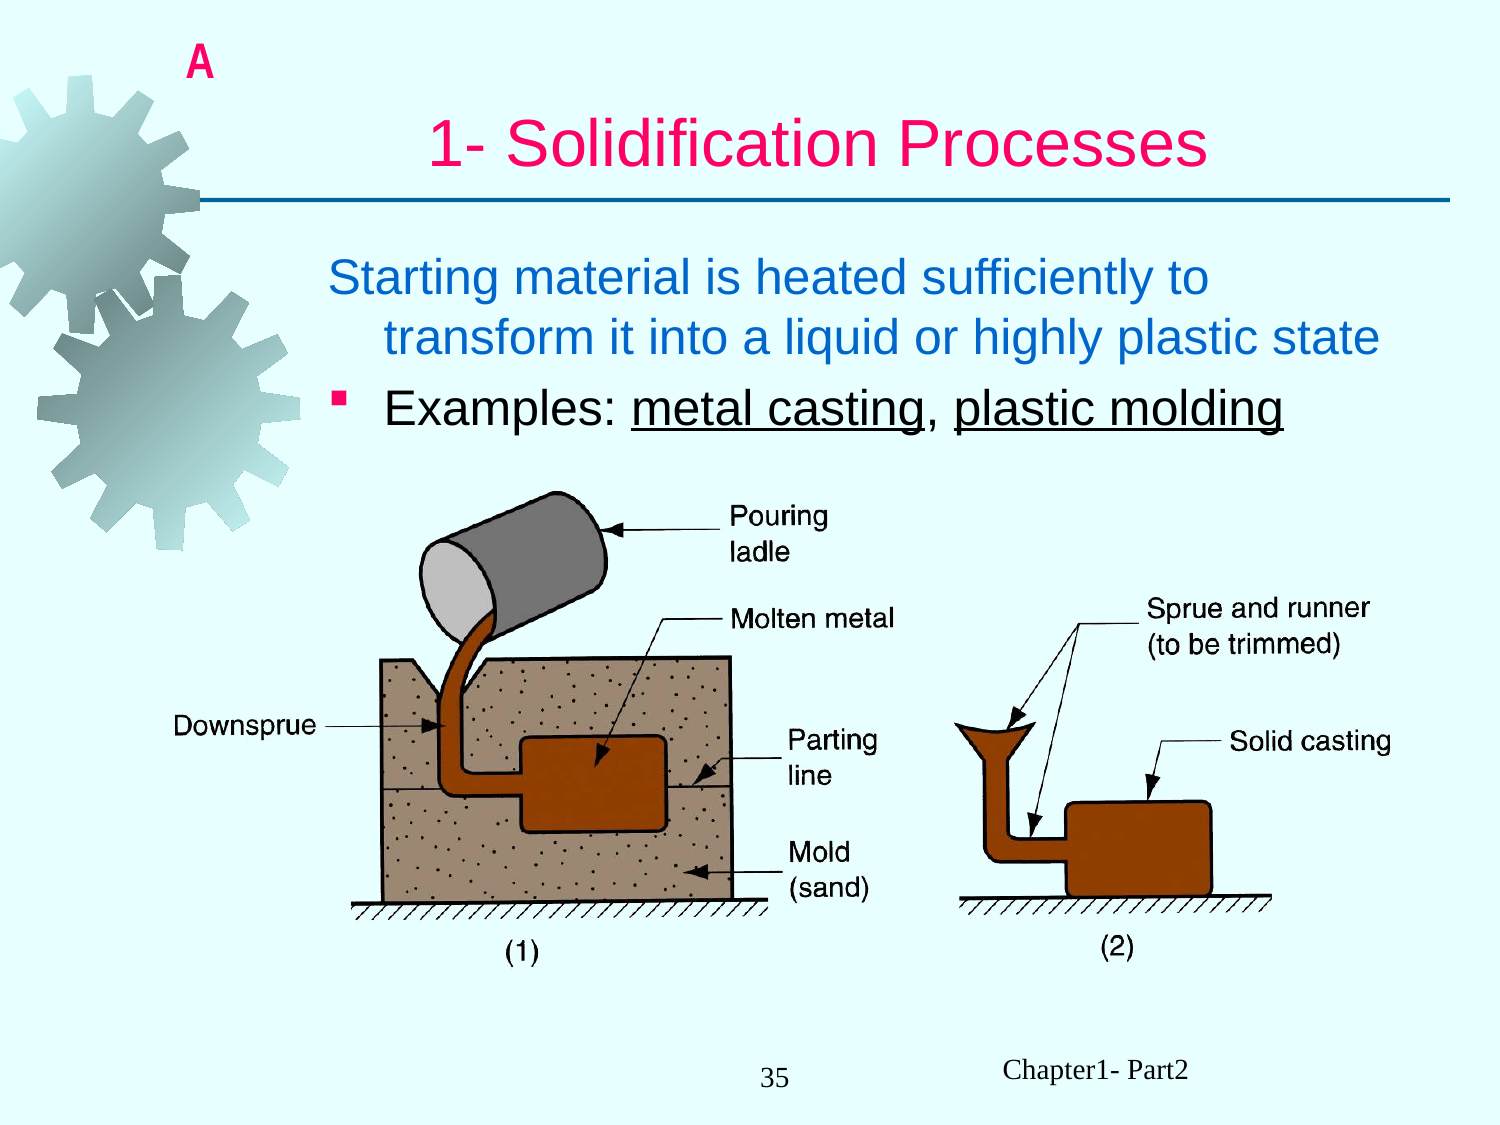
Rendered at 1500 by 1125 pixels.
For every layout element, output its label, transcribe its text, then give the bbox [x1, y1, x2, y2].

picture [149, 462, 1413, 983]
title 1- Solidification Processes [185, 35, 1452, 190]
footer Chapter1- Part2 [987, 1042, 1463, 1122]
text_box A [170, 21, 230, 97]
list Starting material is heated sufficiently to transform it into a liquid or highly plastic state Examples: metal casting, plastic molding [312, 237, 1451, 976]
slide_number 35 [599, 1050, 951, 1125]
